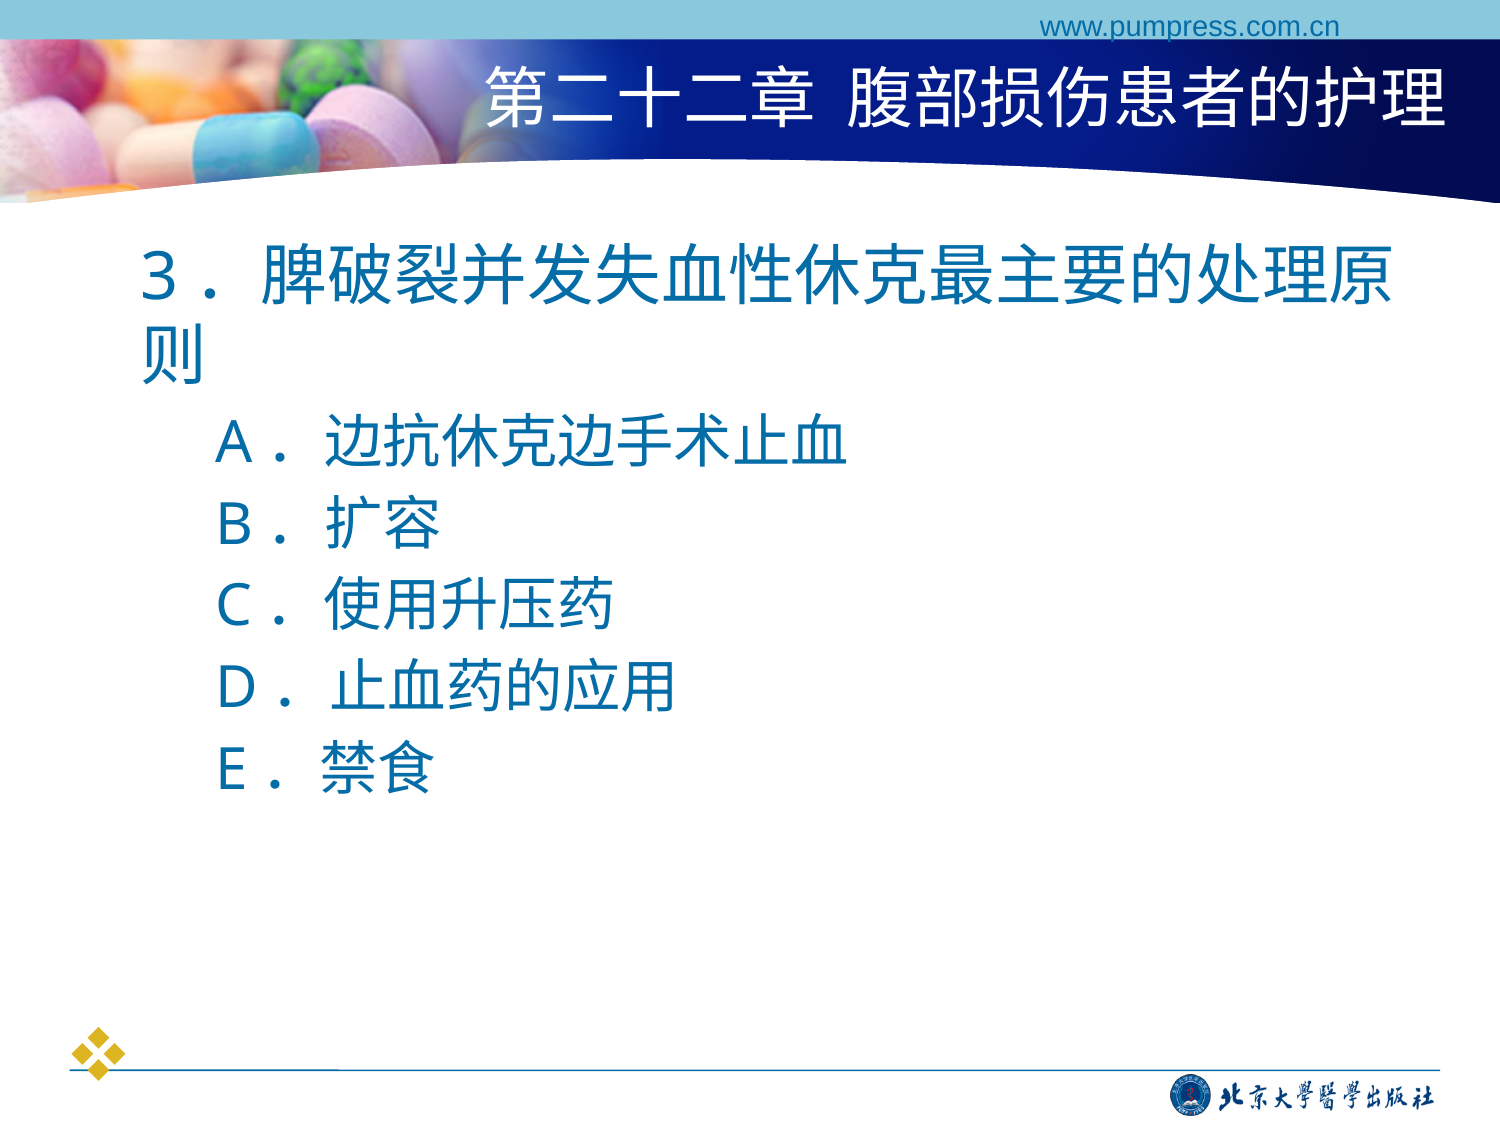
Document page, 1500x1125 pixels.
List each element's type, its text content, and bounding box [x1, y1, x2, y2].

title 第二十二章 腹部损伤患者的护理 [137, 49, 1463, 143]
picture [0, 40, 1500, 203]
list 3．脾破裂并发失血性休克最主要的处理原则 A．边抗休克边手术止血 B．扩容 C．使用升压药 D．止血药的应用 E．禁食 [49, 224, 1463, 1026]
slide_number www.pumpress.com.cn [1025, 0, 1463, 38]
picture [1170, 1074, 1436, 1118]
